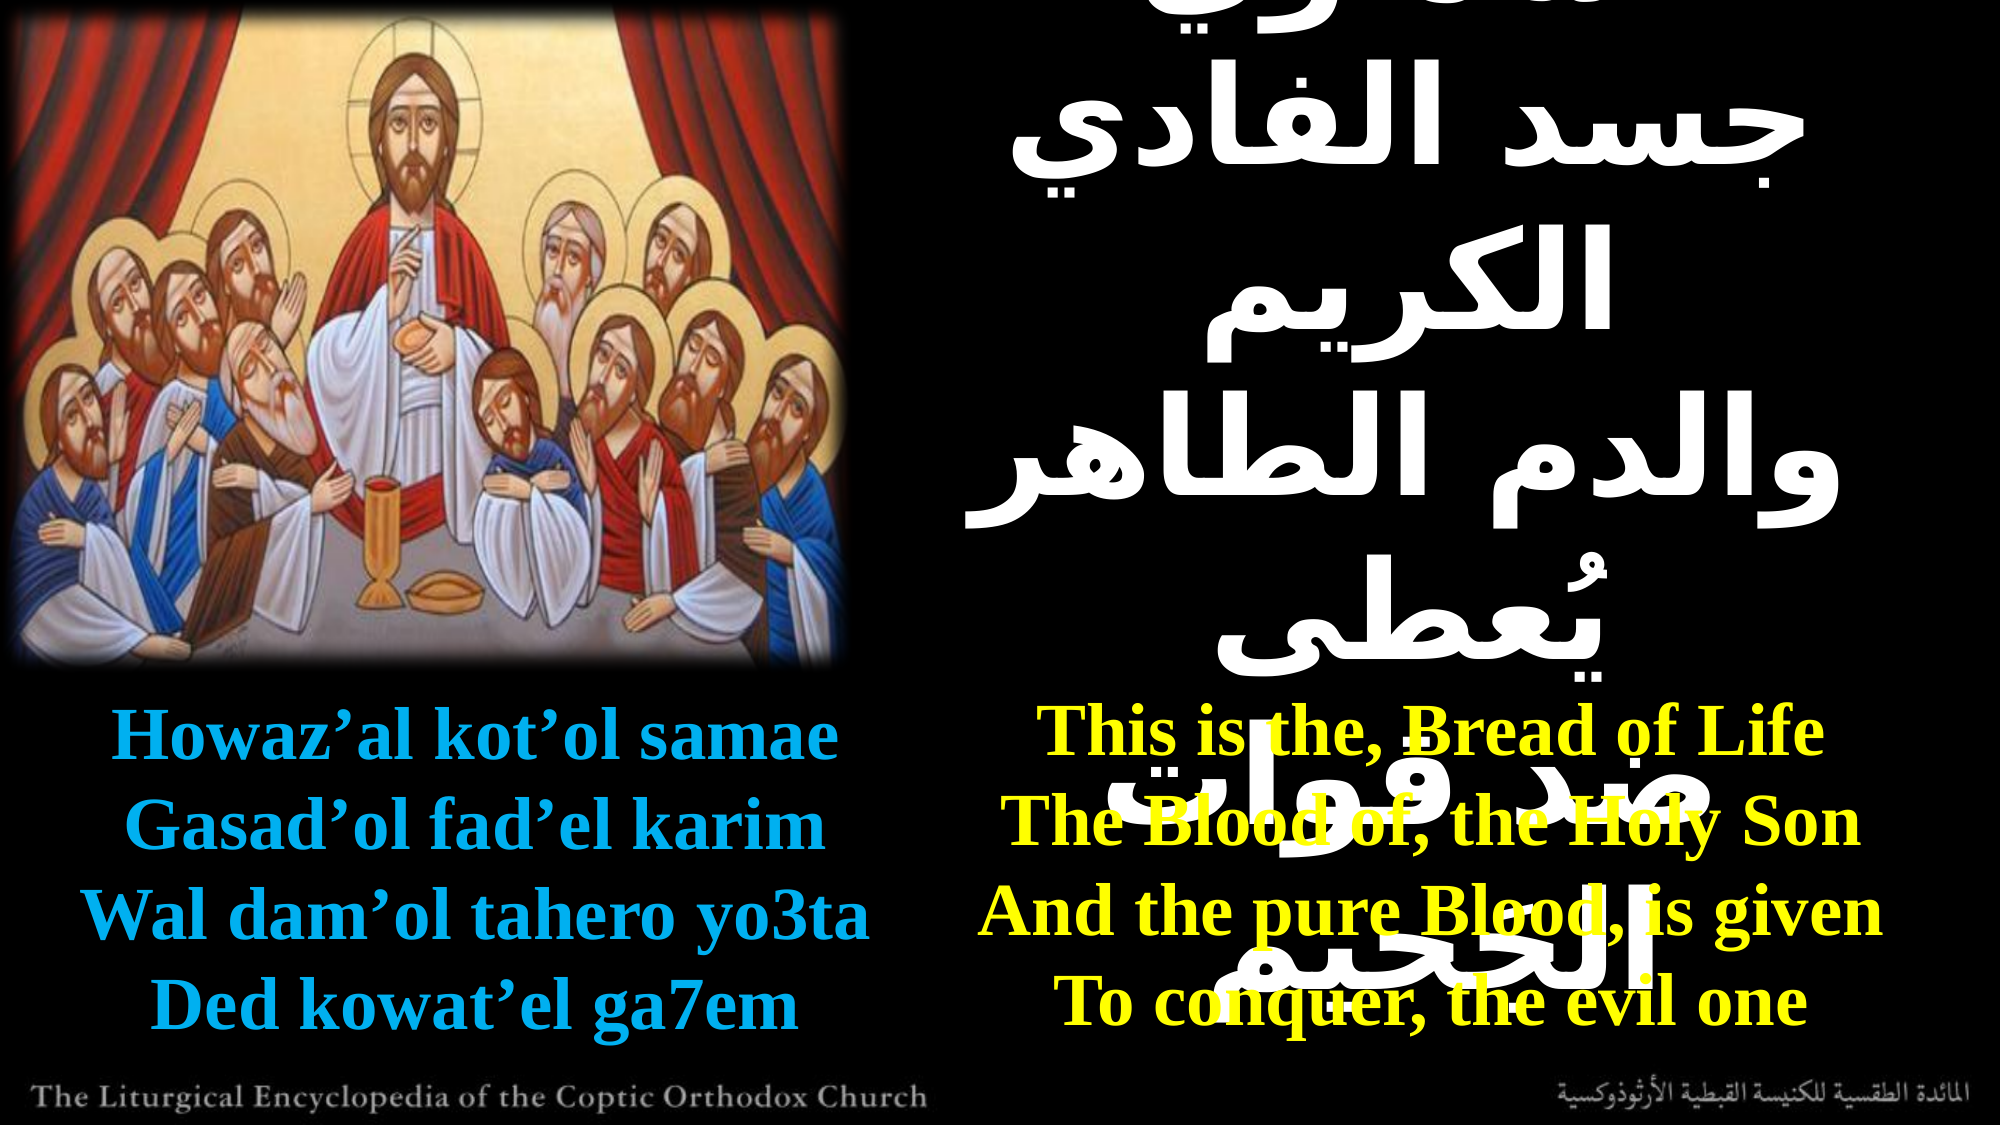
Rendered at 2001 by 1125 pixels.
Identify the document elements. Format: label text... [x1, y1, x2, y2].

text_box Howaz’al kot’ol samae Gasad’ol fad’el karim Wal dam’ol tahero yo3ta Ded kowat’el ga7em [17, 677, 934, 1039]
text_box This is the, Bread of Life The Blood of, the Holy Son And the pure Blood, is given To conquer, the evil one [894, 673, 1968, 1076]
picture [0, 0, 2000, 1125]
text_box هو ذا القوت السماوي جسد الفادي الكريم والدم الطاهر يُعطى ضد قوات الجَحيم [874, 0, 1948, 677]
